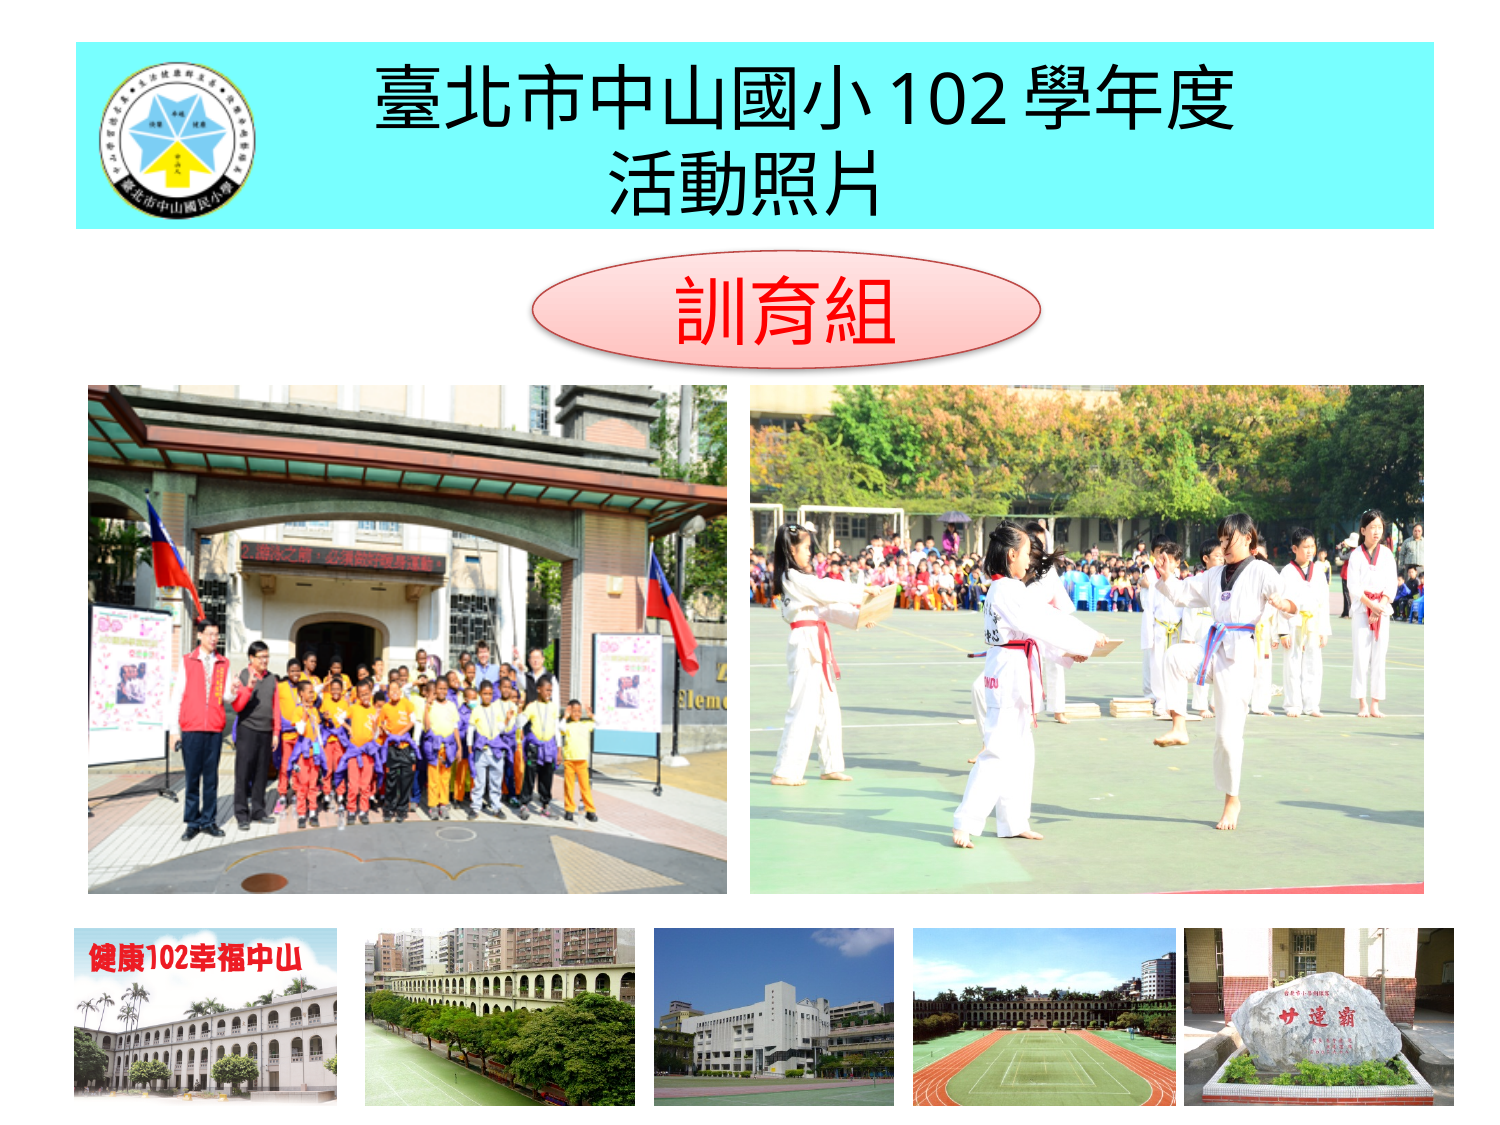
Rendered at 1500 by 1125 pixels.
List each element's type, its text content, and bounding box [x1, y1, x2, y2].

picture [913, 928, 1176, 1106]
picture [654, 928, 894, 1106]
picture [88, 385, 727, 894]
title 臺北市中山國小102學年度 活動照片 [75, 45, 1425, 233]
picture [74, 928, 337, 1106]
picture [749, 385, 1424, 894]
text_box 訓育組 [531, 249, 1042, 370]
picture [1184, 928, 1454, 1106]
picture [76, 42, 1434, 229]
picture [365, 928, 635, 1106]
